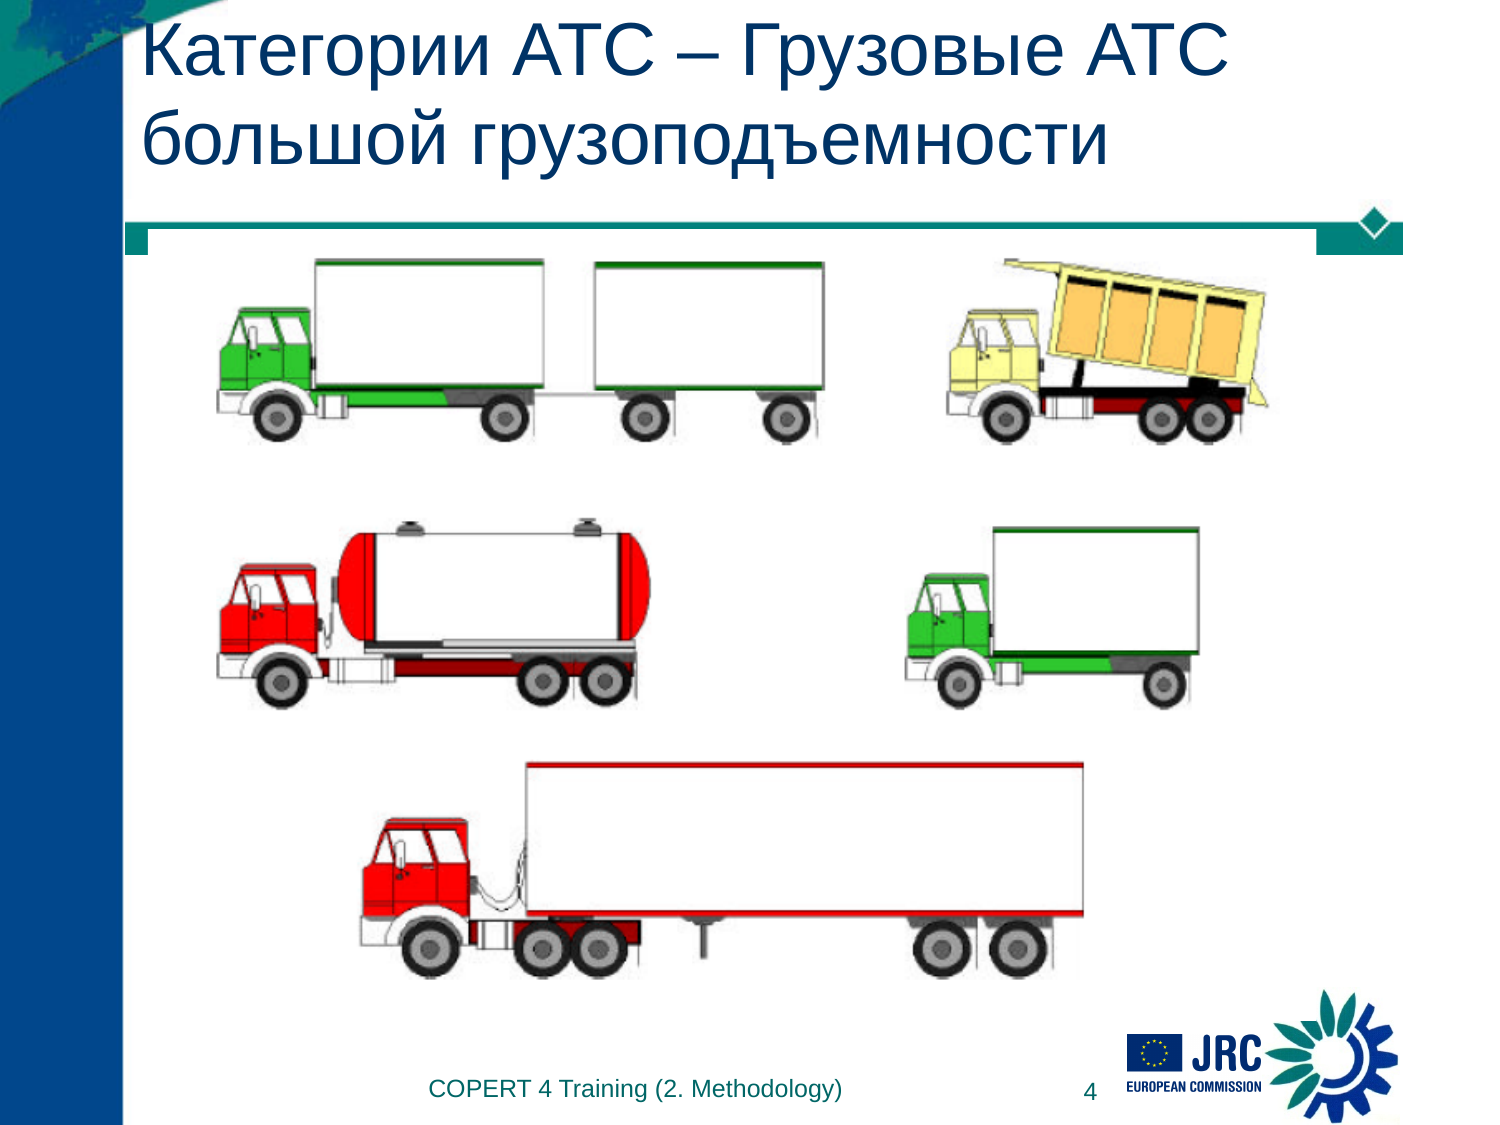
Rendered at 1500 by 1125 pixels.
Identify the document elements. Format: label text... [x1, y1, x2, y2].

picture [0, 0, 1403, 1125]
footer COPERT 4 Training (2. Methodology) [324, 1062, 948, 1110]
title Категории АТС – Грузовые АТС большой грузоподъемности [124, 33, 1401, 188]
slide_number 4 [987, 1062, 1113, 1113]
picture [1127, 1034, 1261, 1092]
